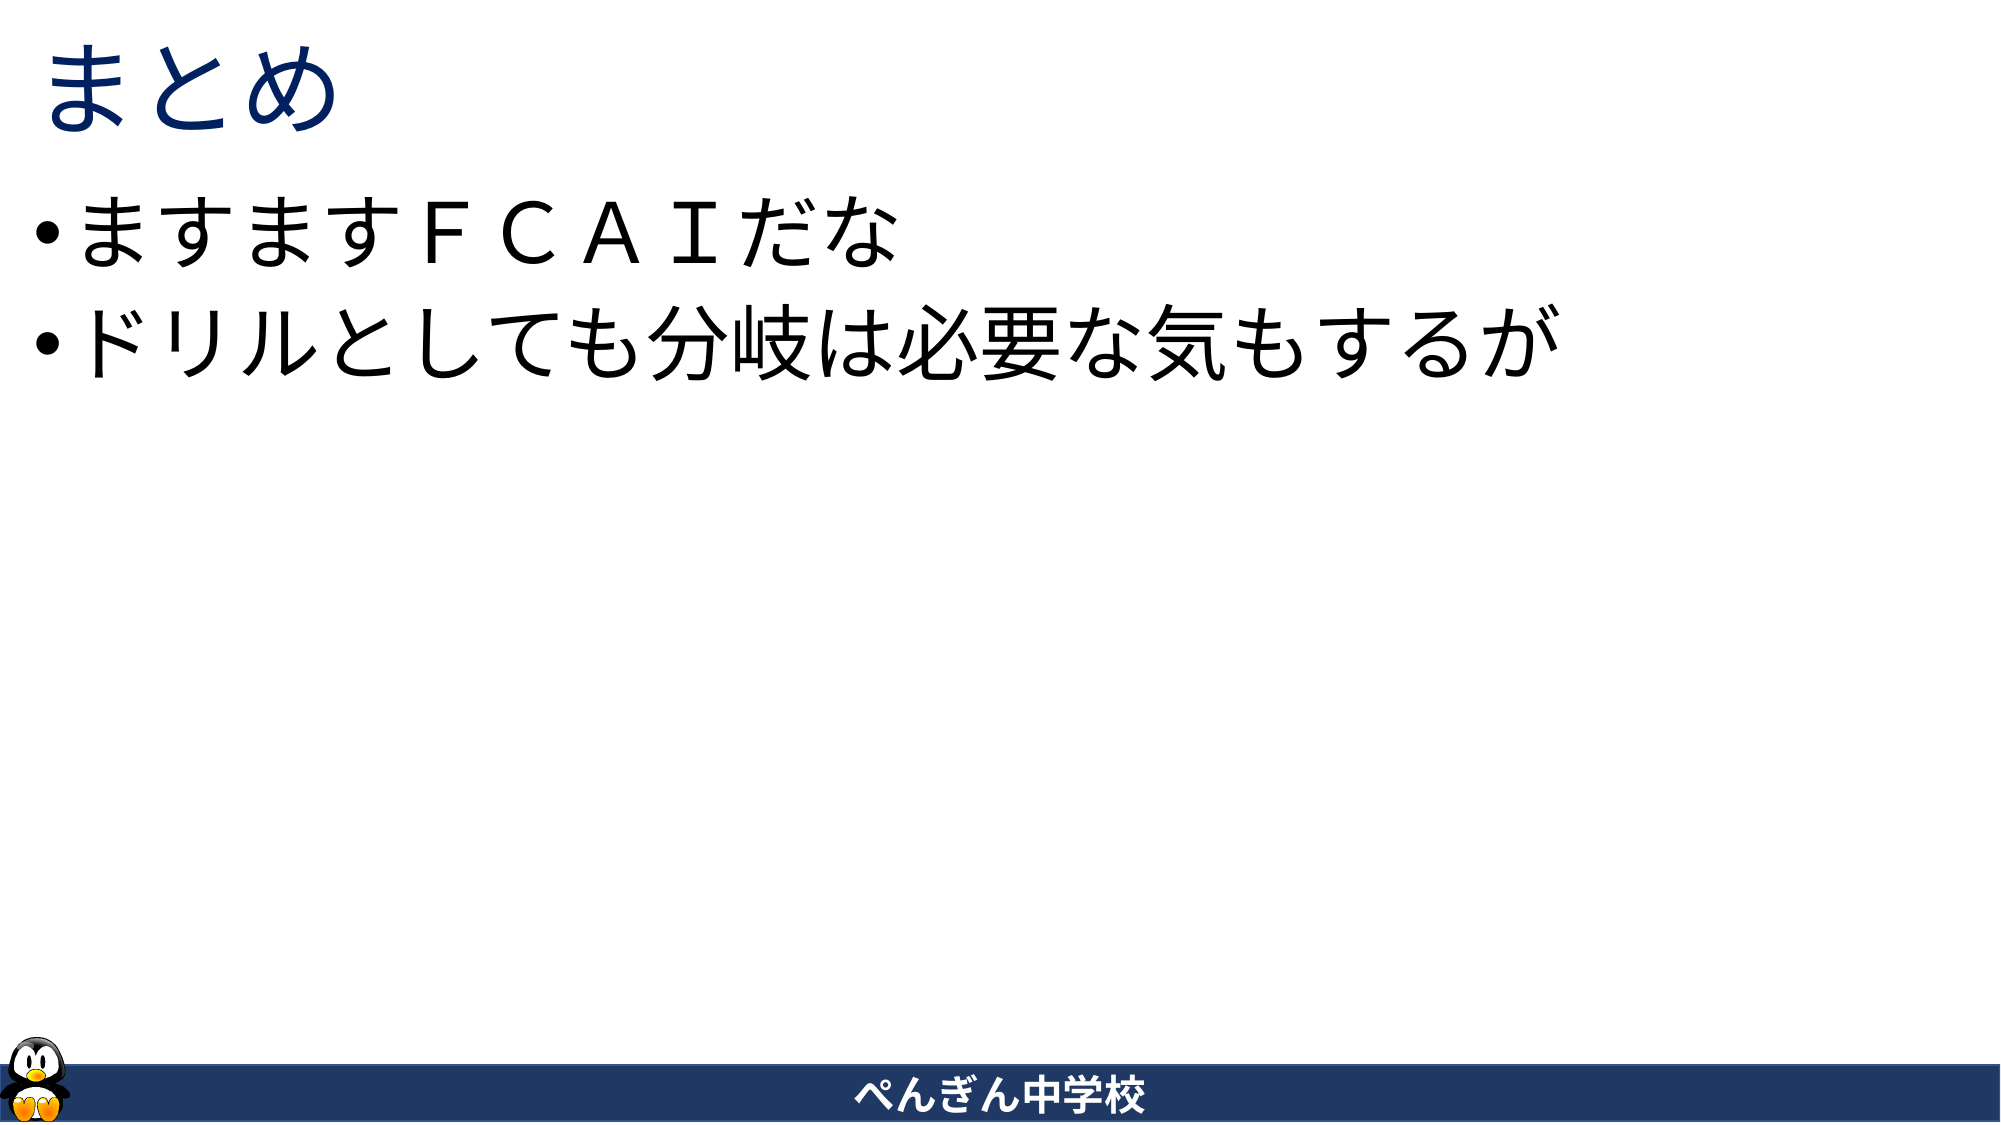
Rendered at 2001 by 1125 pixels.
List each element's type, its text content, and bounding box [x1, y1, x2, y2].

list ますますＦＣＡＩだな ドリルとしても分岐は必要な気もするが [18, 184, 1982, 1038]
picture [0, 1037, 70, 1122]
title まとめ [18, 30, 1982, 157]
